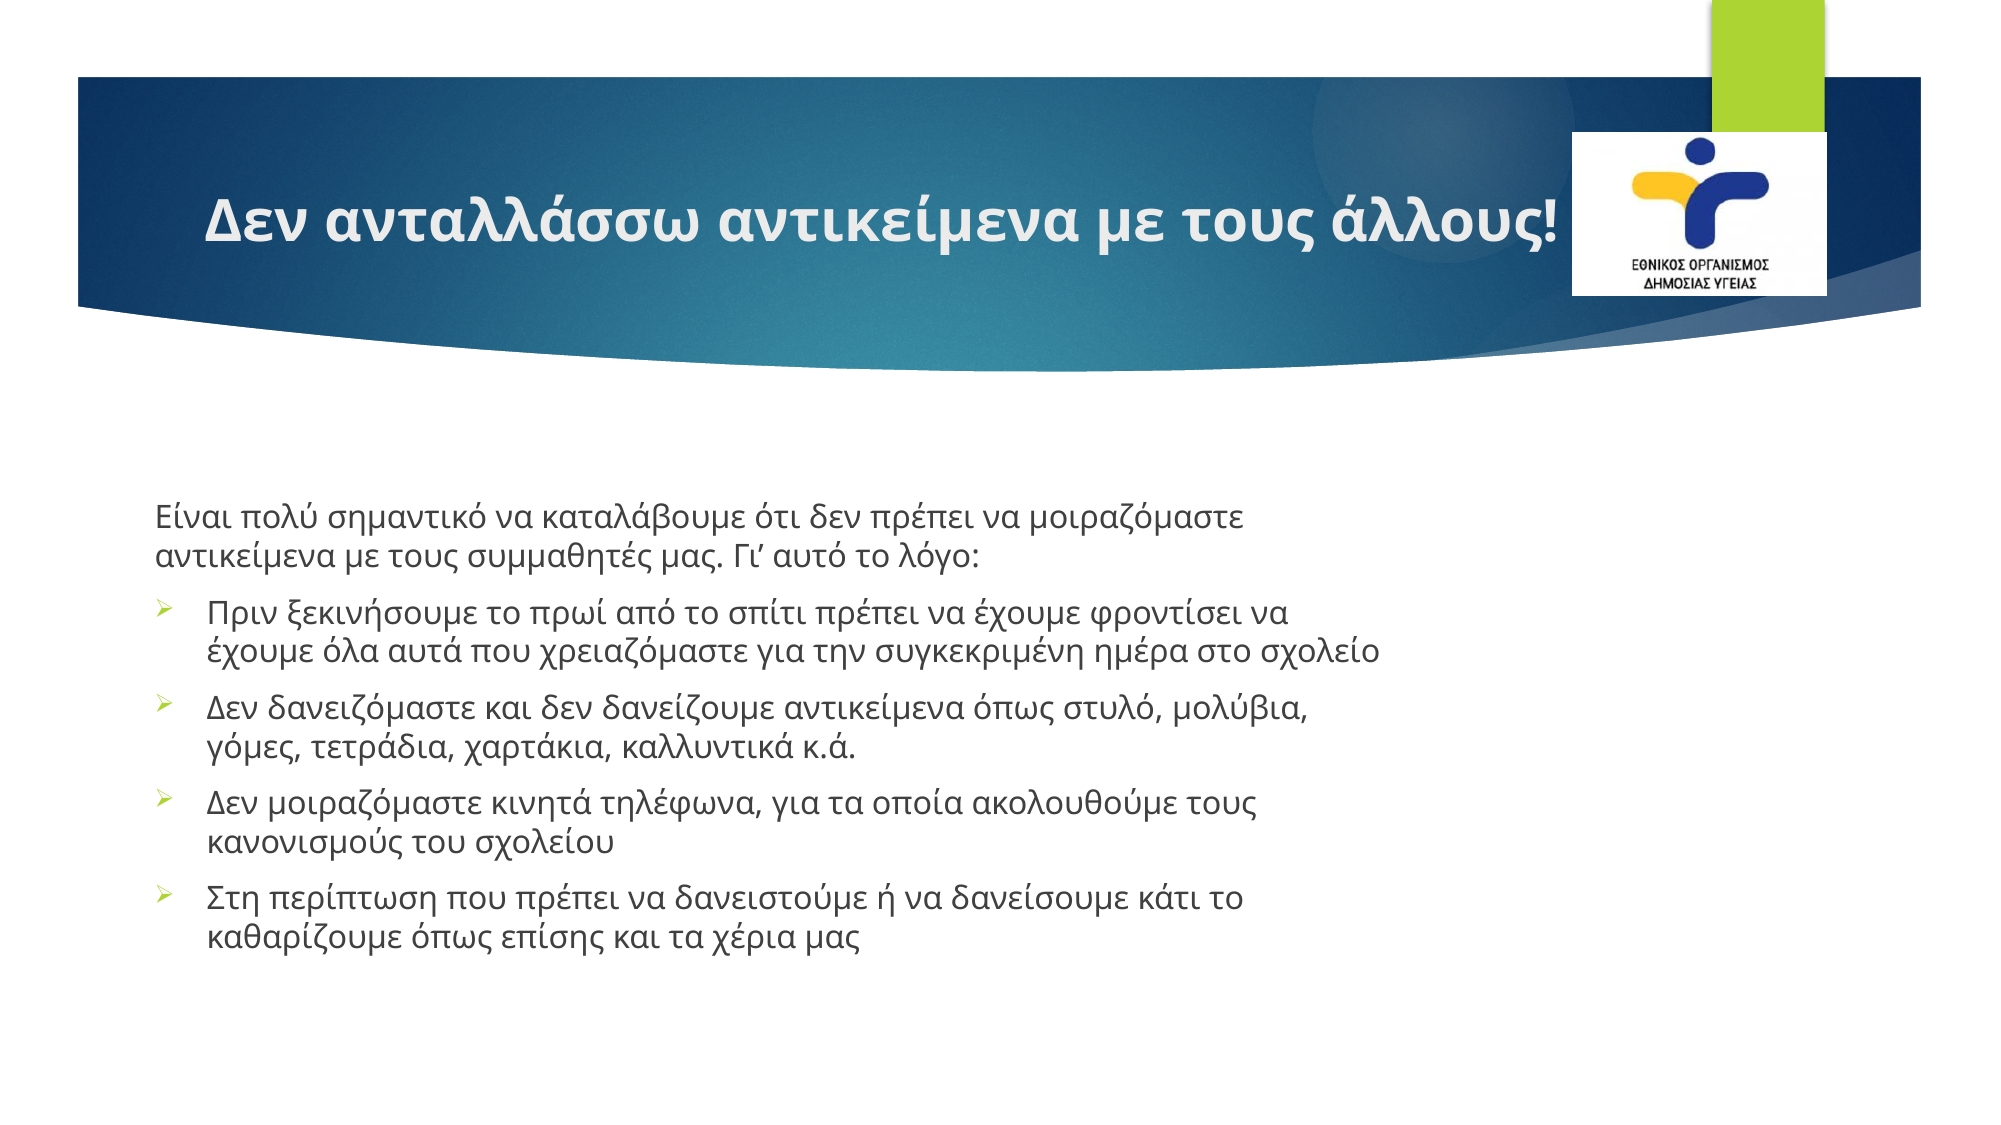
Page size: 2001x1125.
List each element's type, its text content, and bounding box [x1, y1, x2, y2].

title Δεν ανταλλάσσω αντικείμενα με τους άλλους! [189, 159, 1566, 276]
list Είναι πολύ σημαντικό να καταλάβουμε ότι δεν πρέπει να μοιραζόμαστε αντικείμενα με τους συμμαθητές μας. Γι’ αυτό το λόγο: Πριν ξεκινήσουμε το πρωί από το σπίτι πρέπει να έχουμε φροντίσει να έχουμε όλα αυτά που χρειαζόμαστε για την συγκεκριμένη ημέρα στο σχολείο Δεν δανειζόμαστε και δεν δανείζουμε αντικείμενα όπως στυλό, μολύβια, γόμες, τετράδια, χαρτάκια, καλλυντικά κ.ά. Δεν μοιραζόμαστε κινητά τηλέφωνα, για τα οποία ακολουθούμε τους κανονισμούς του σχολείου Στη περίπτωση που πρέπει να δανειστούμε ή να δανείσουμε κάτι το καθαρίζουμε όπως επίσης και τα χέρια μας [139, 432, 1400, 994]
picture [1571, 131, 1827, 296]
